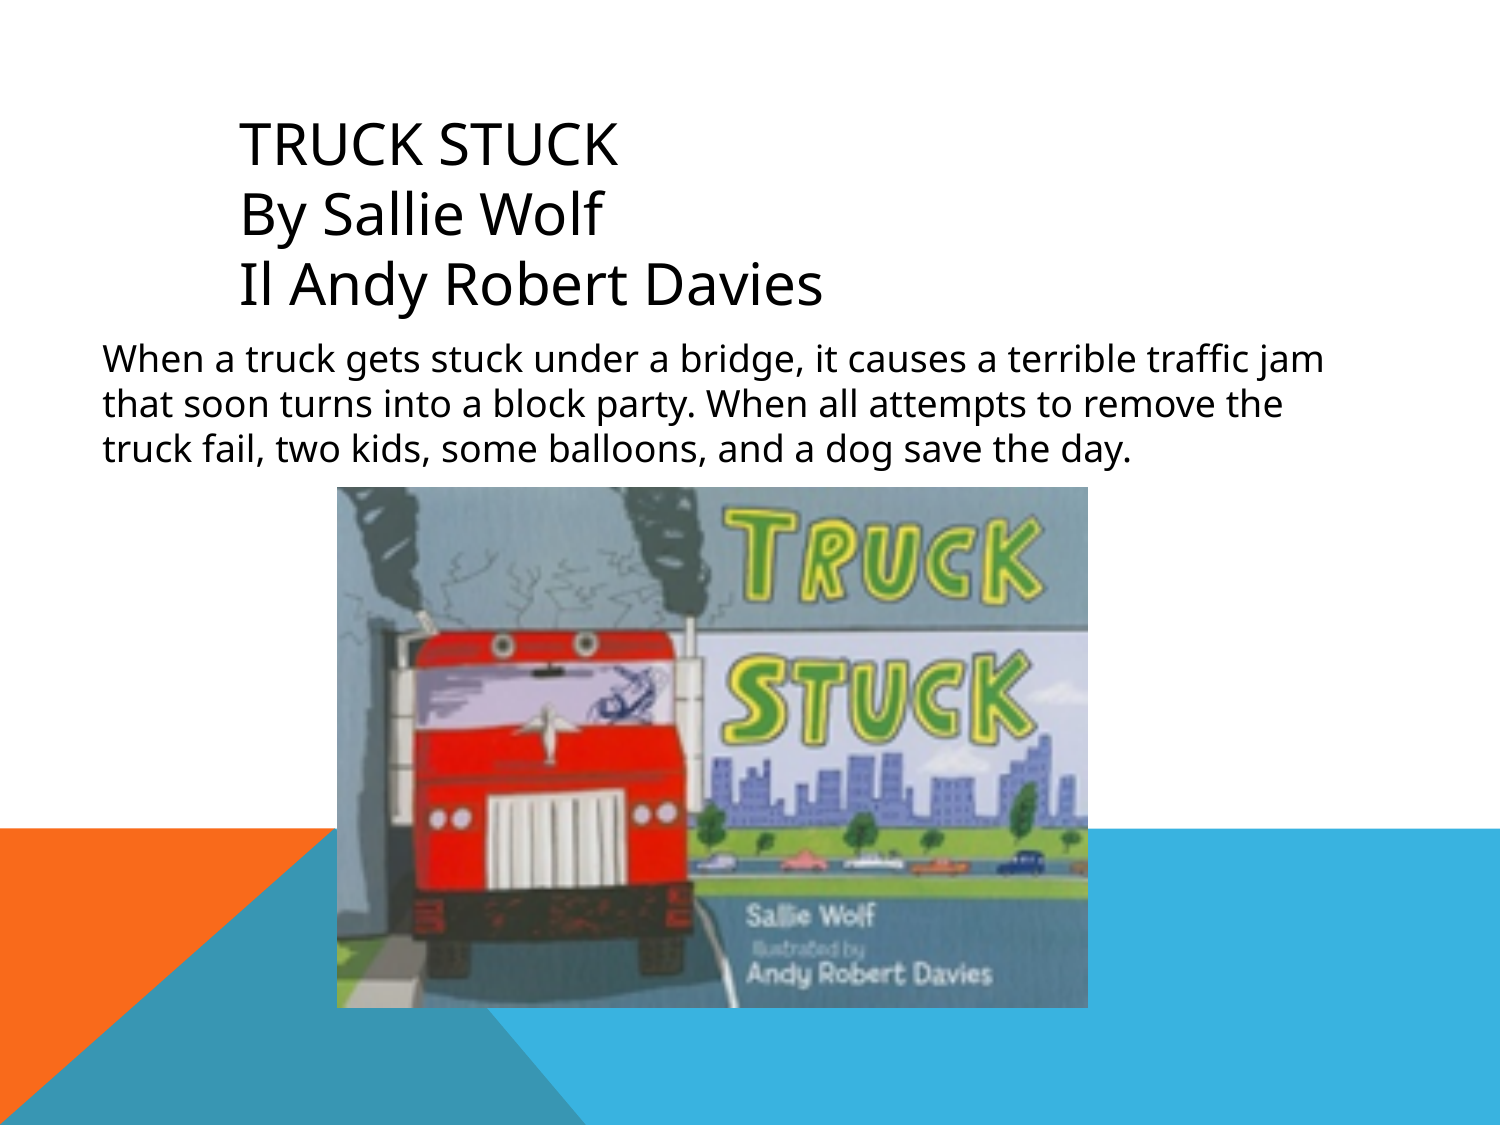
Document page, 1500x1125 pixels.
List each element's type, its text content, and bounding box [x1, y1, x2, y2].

text_box When a truck gets stuck under a bridge, it causes a terrible traffic jam that soon turns into a block party. When all attempts to remove the truck fail, two kids, some balloons, and a dog save the day. [87, 327, 1363, 477]
picture [337, 487, 1088, 1009]
text_box TRUCK STUCK By Sallie Wolf Il Andy Robert Davies [225, 99, 1225, 325]
